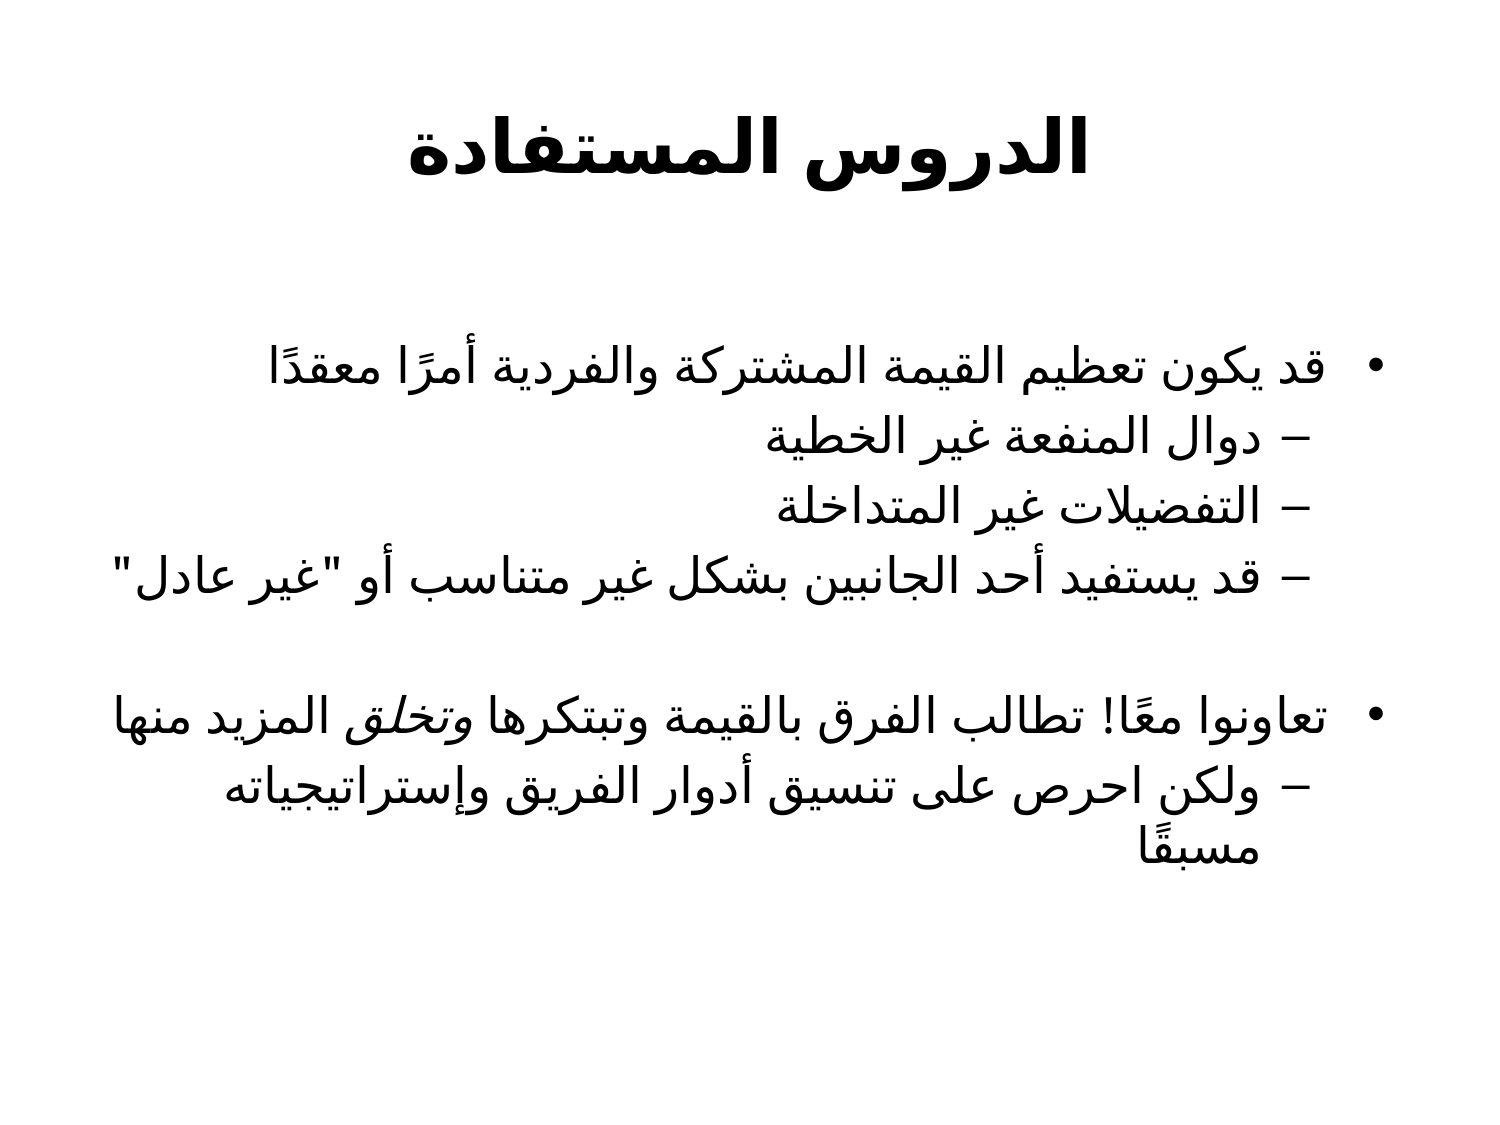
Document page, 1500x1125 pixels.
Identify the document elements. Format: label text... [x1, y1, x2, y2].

list قد يكون تعظيم القيمة المشتركة والفردية أمرًا معقدًا دوال المنفعة غير الخطية التفضيلات غير المتداخلة قد يستفيد أحد الجانبين بشكل غير متناسب أو "غير عادل" تعاونوا معًا! تطالب الفرق بالقيمة وتبتكرها وتخلق المزيد منها ولكن احرص على تنسيق أدوار الفريق وإستراتيجياته مسبقًا [75, 326, 1400, 1069]
title الدروس المستفادة [75, 50, 1425, 238]
